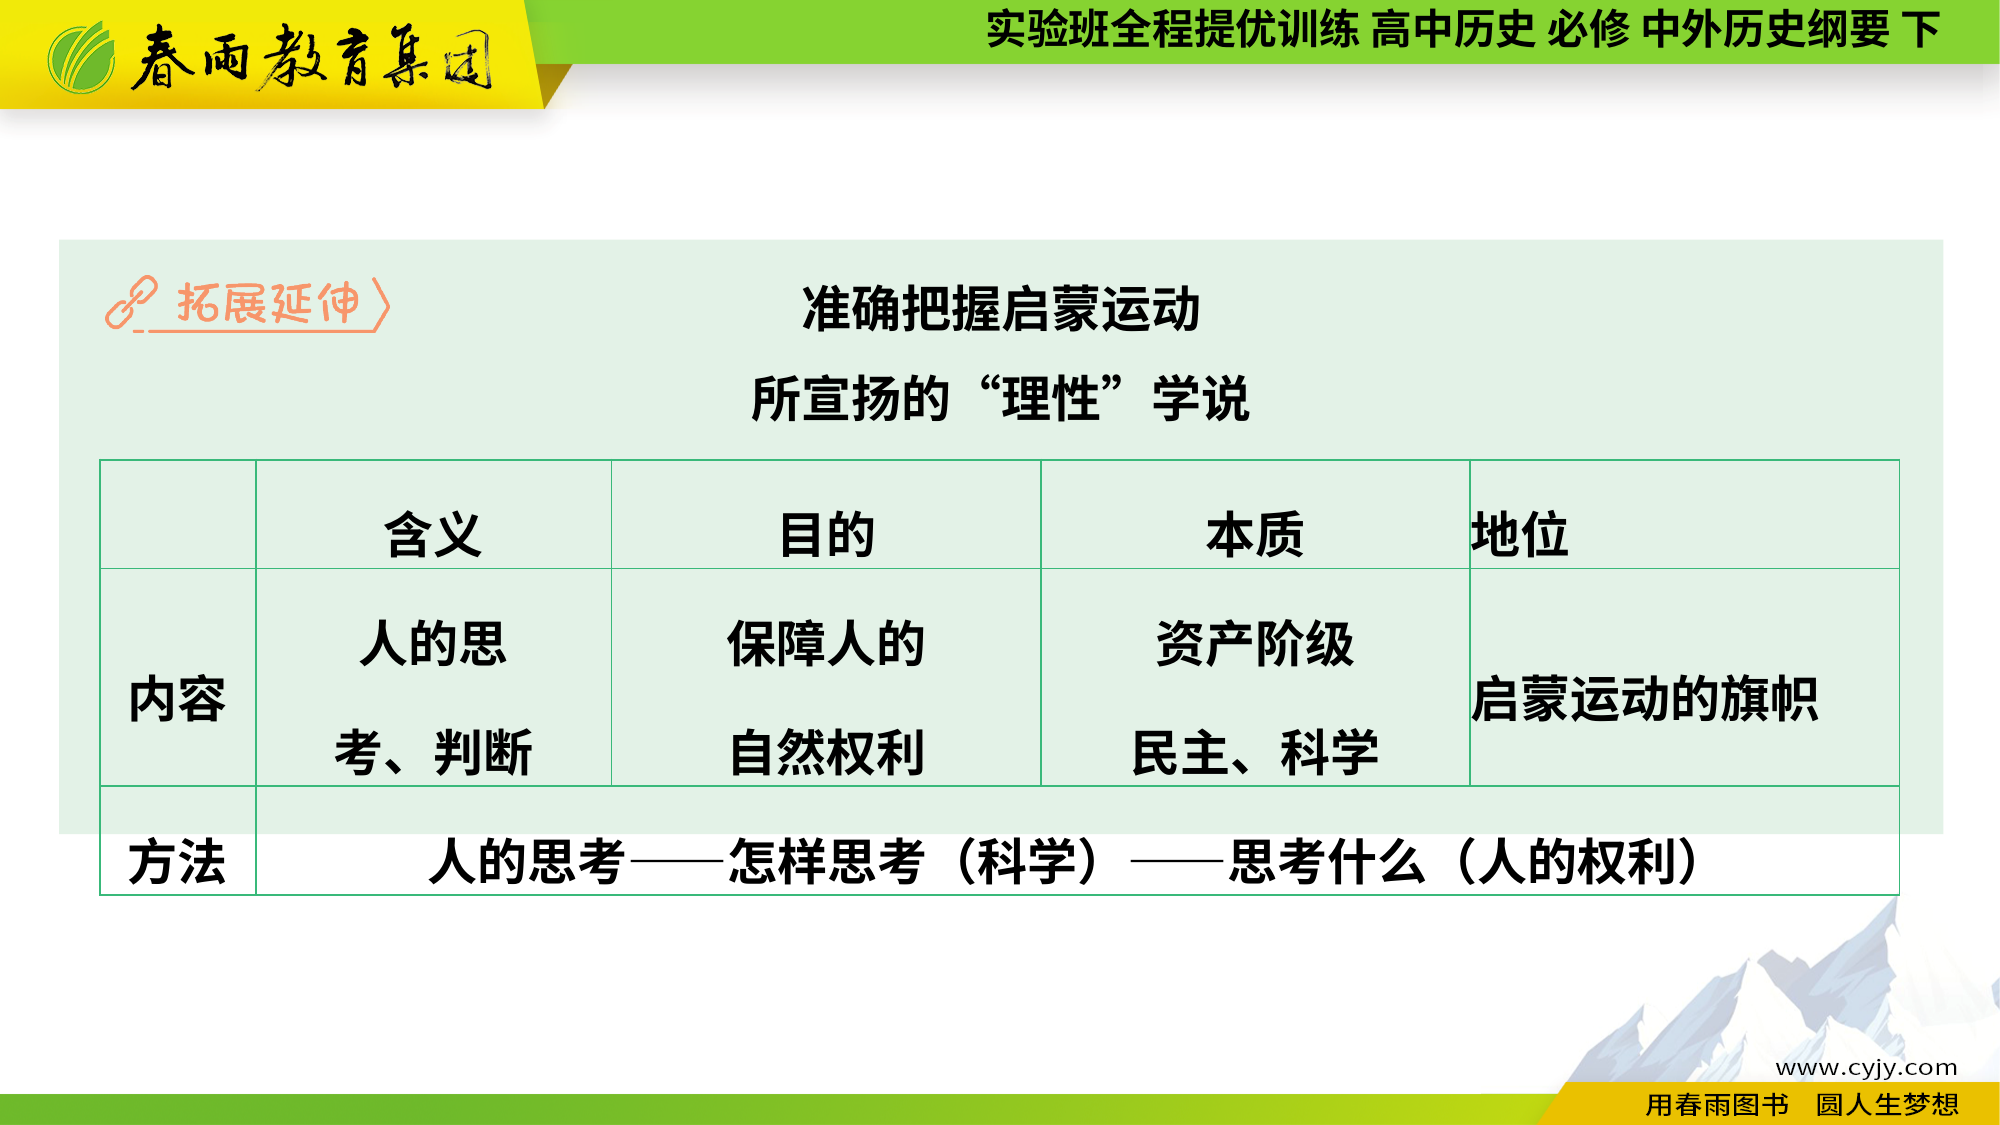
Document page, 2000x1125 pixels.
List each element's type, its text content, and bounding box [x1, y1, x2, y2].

table_header 含义 [257, 461, 611, 568]
table_header [101, 461, 255, 568]
table_cell 资产阶级 民主、科学 [1042, 569, 1469, 785]
table_header 本质 [1042, 461, 1469, 568]
table_cell 人的思 考、判断 [257, 569, 611, 785]
table_cell 人的思考——怎样思考（科学）——思考什么（人的权利） [257, 787, 1899, 894]
table_cell 内容 [101, 569, 255, 785]
table_header 目的 [612, 461, 1040, 568]
table_header 地位 [1471, 461, 1899, 568]
list 准确把握启蒙运动 所宣扬的“理性”学说 [59, 239, 1944, 835]
table_cell 保障人的 自然权利 [612, 569, 1040, 785]
picture [0, 0, 2000, 1125]
table_cell 启蒙运动的旗帜 [1471, 569, 1899, 785]
table_cell 方法 [101, 787, 255, 894]
